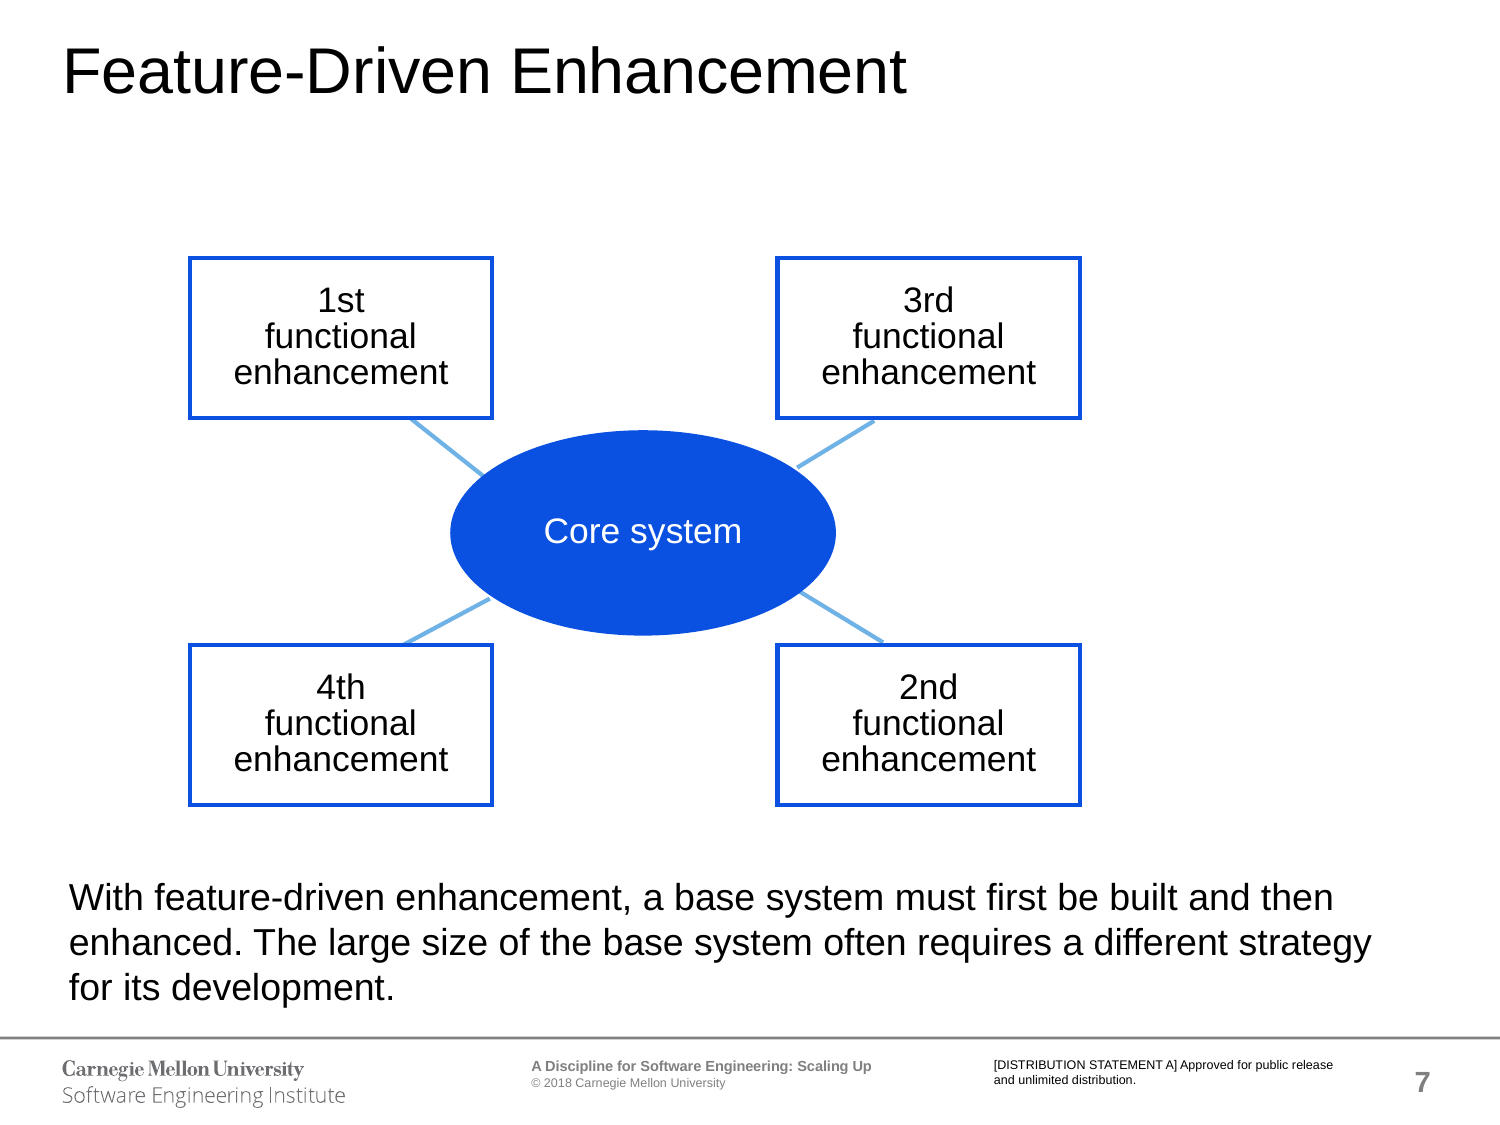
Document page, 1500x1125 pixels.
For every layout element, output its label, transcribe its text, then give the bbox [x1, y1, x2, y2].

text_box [189, 257, 1080, 805]
text_box With feature-driven enhancement, a base system must first be built and then enhanced. The large size of the base system often requires a different strategy for its development. [52, 864, 1421, 1017]
title Feature-Driven Enhancement [62, 37, 1338, 182]
